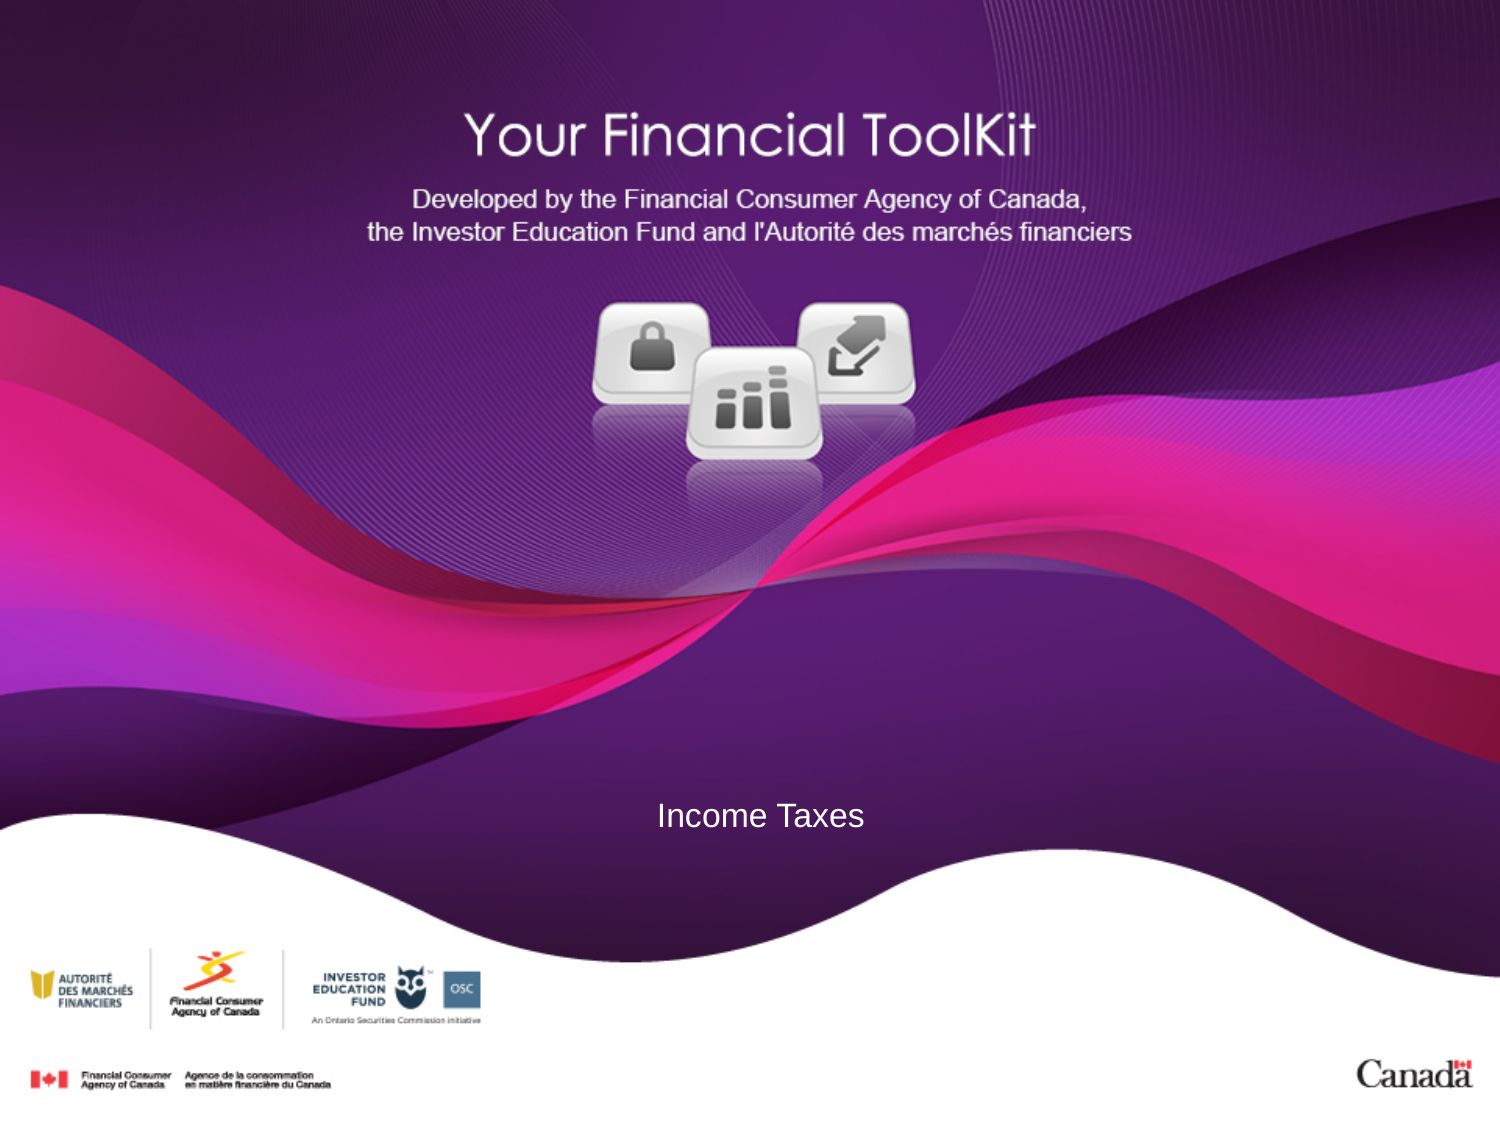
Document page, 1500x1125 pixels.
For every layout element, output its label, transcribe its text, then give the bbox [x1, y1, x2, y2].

text_box Income Taxes [118, 747, 1404, 842]
picture [0, 0, 1500, 1125]
